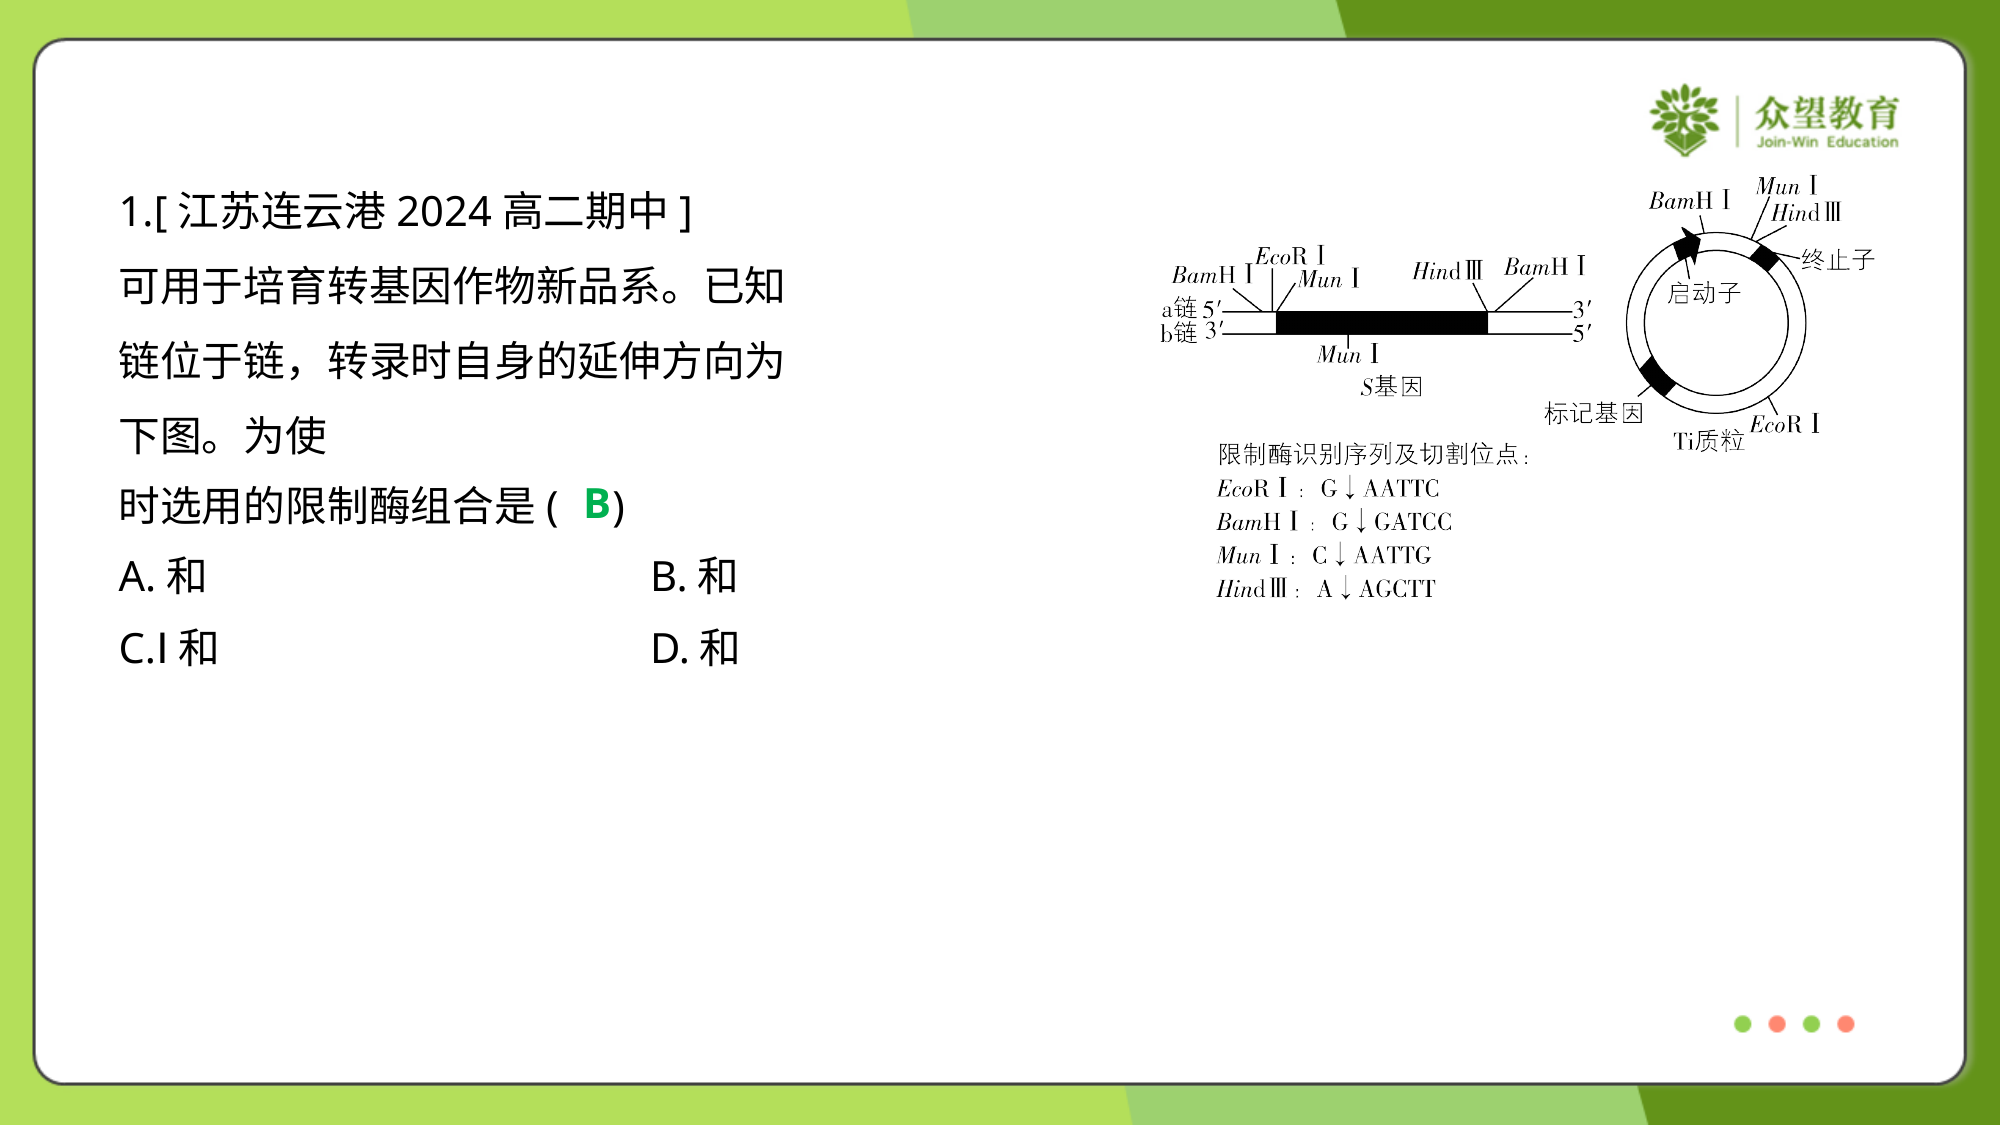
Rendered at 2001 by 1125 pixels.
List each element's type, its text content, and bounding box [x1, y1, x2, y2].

text_box B [567, 456, 627, 521]
picture [0, 0, 2000, 1125]
